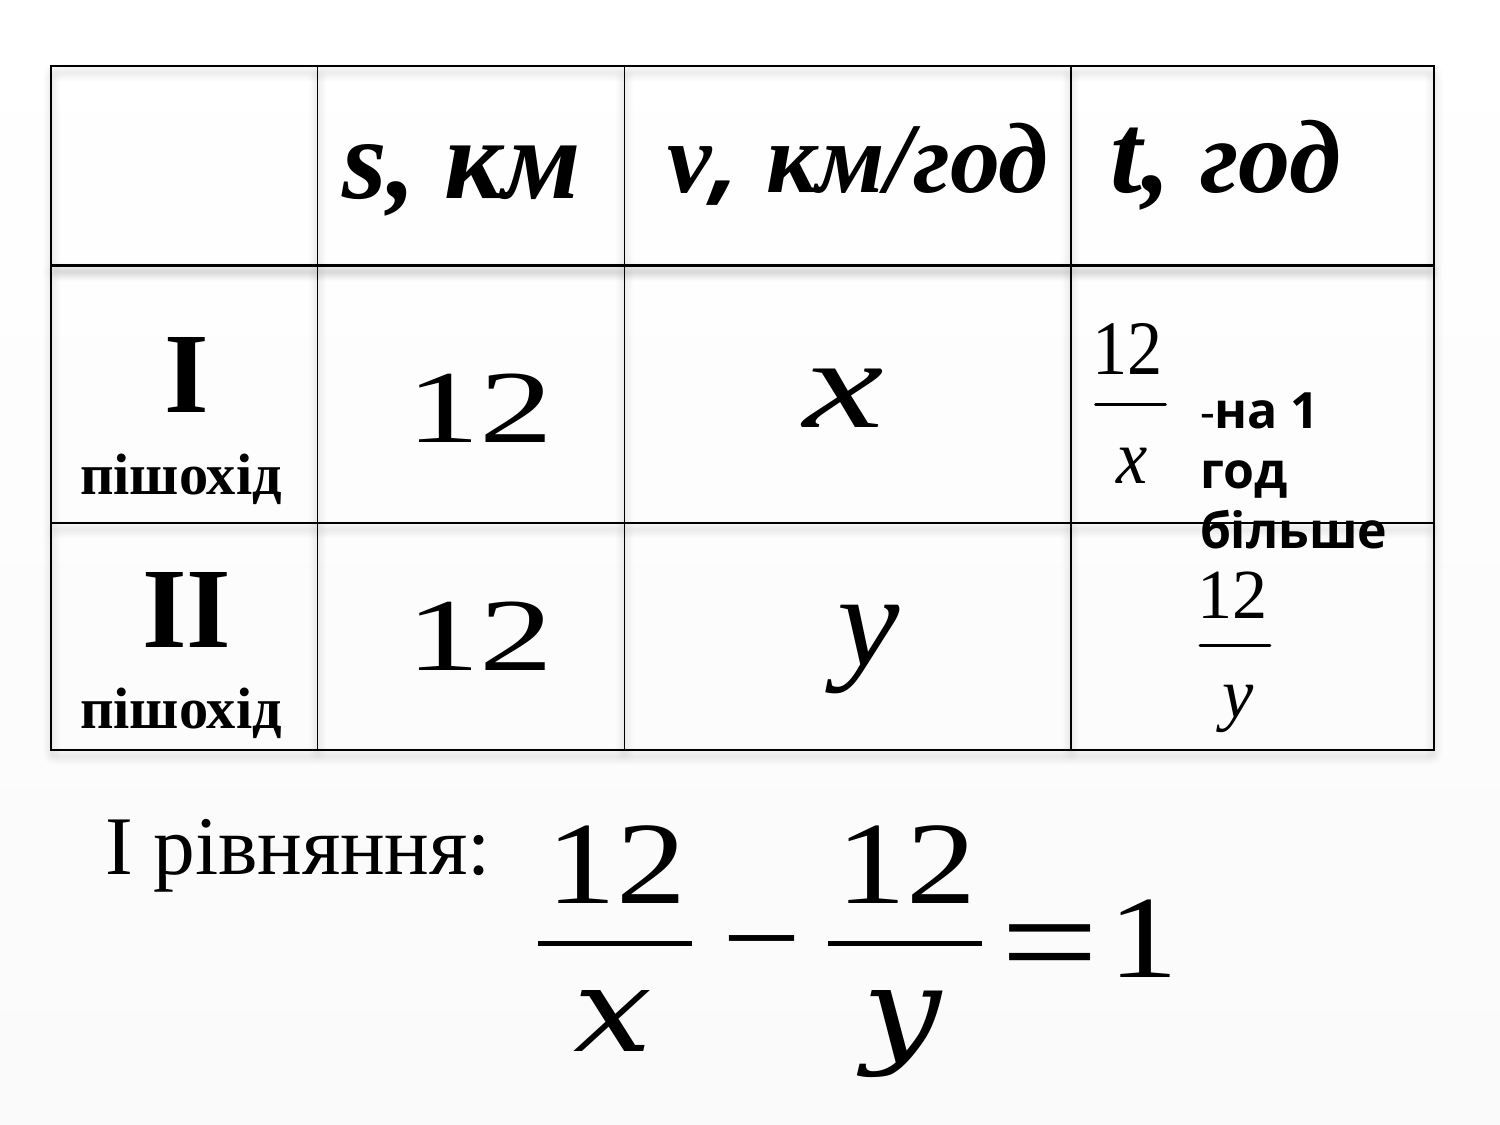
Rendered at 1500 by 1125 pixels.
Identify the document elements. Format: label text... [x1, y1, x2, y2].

table_cell [52, 524, 317, 749]
table_cell [1072, 267, 1433, 522]
table_cell [1290, 524, 1433, 749]
text_box I пішохід [65, 290, 308, 514]
table_cell [318, 524, 624, 749]
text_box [766, 341, 919, 460]
text_box t, год [1096, 70, 1413, 224]
table_cell [625, 524, 1070, 749]
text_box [1083, 300, 1179, 502]
table_cell [318, 267, 624, 522]
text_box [802, 577, 933, 721]
table_cell [625, 267, 1070, 522]
text_box s, км [328, 76, 645, 229]
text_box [399, 575, 574, 689]
table_header [52, 67, 317, 264]
text_box v, км/год [652, 85, 1075, 221]
text_box -на 1 год більше [1185, 370, 1408, 566]
table_header [318, 67, 624, 264]
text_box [399, 346, 574, 460]
text_box II пішохід [65, 525, 308, 885]
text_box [1187, 550, 1283, 746]
text_box I рівняння: [90, 784, 1058, 899]
table_cell [1072, 524, 1189, 749]
table_header [1072, 67, 1433, 264]
table_cell [52, 267, 317, 522]
table_header [625, 67, 1070, 264]
